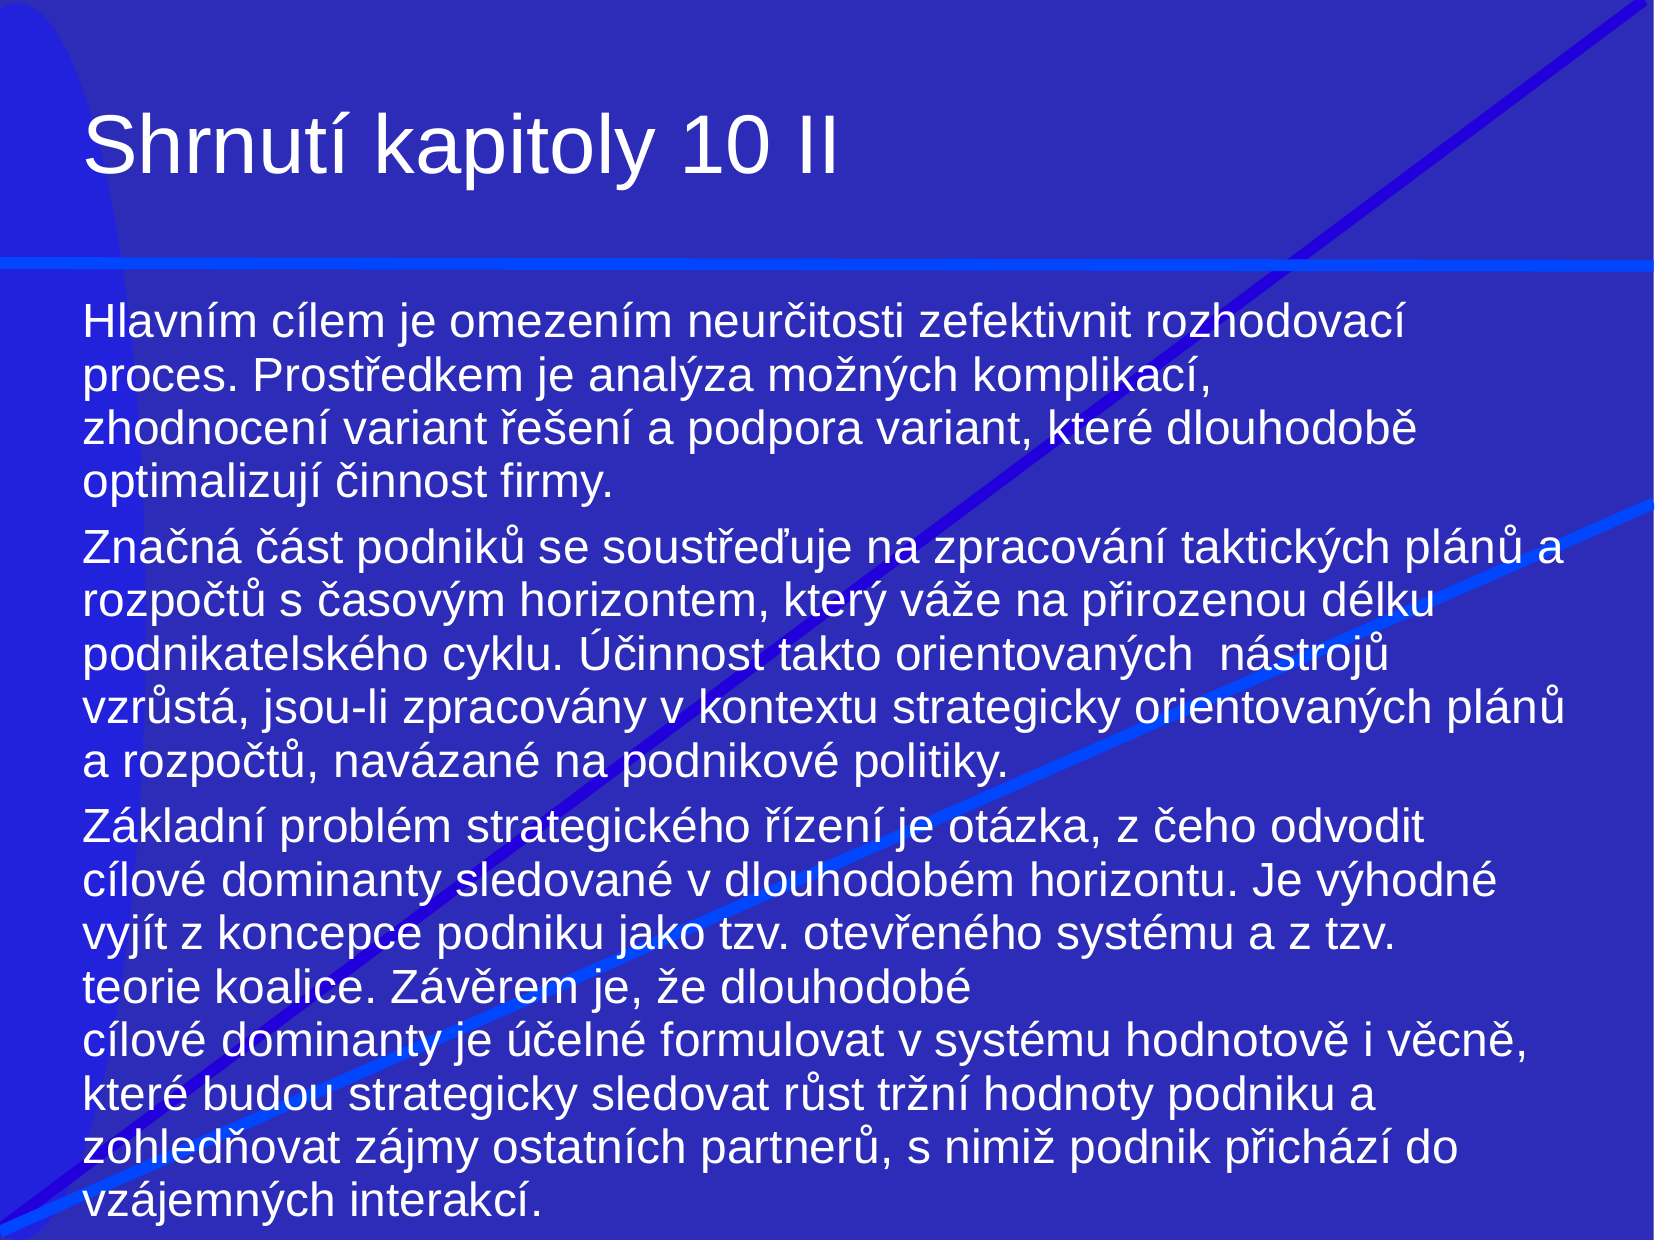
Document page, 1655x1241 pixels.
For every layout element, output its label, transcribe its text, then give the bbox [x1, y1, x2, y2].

title Shrnutí kapitoly 10 II [80, 69, 1574, 297]
text_box Hlavním cílem je omezením neurčitosti zefektivnit rozhodovací proces. Prostředkem je analýza možných komplikací, zhodnocení variant řešení a podpora variant, které dlouhodobě optimalizují činnost firmy. Značná část podniků se soustřeďuje na zpracování taktických plánů a rozpočtů s časovým horizontem, který váže na přirozenou délku podnikatelského cyklu. Účinnost takto orientovaných nástrojů vzrůstá, jsou-li zpracovány v kontextu strategicky orientovaných plánů a rozpočtů, navázané na podnikové politiky. Základní problém strategického řízení je otázka, z čeho odvodit cílové dominanty sledované v dlouhodobém horizontu. Je výhodné vyjít z koncepce podniku jako tzv. otevřeného systému a z tzv. teorie koalice. Závěrem je, že dlouhodobé cílové dominanty je účelné formulovat v systému hodnotově i věcně, které budou strategicky sledovat růst tržní hodnoty podniku a zohledňovat zájmy ostatních partnerů, s nimiž podnik přichází do vzájemných interakcí. [80, 294, 1571, 1228]
